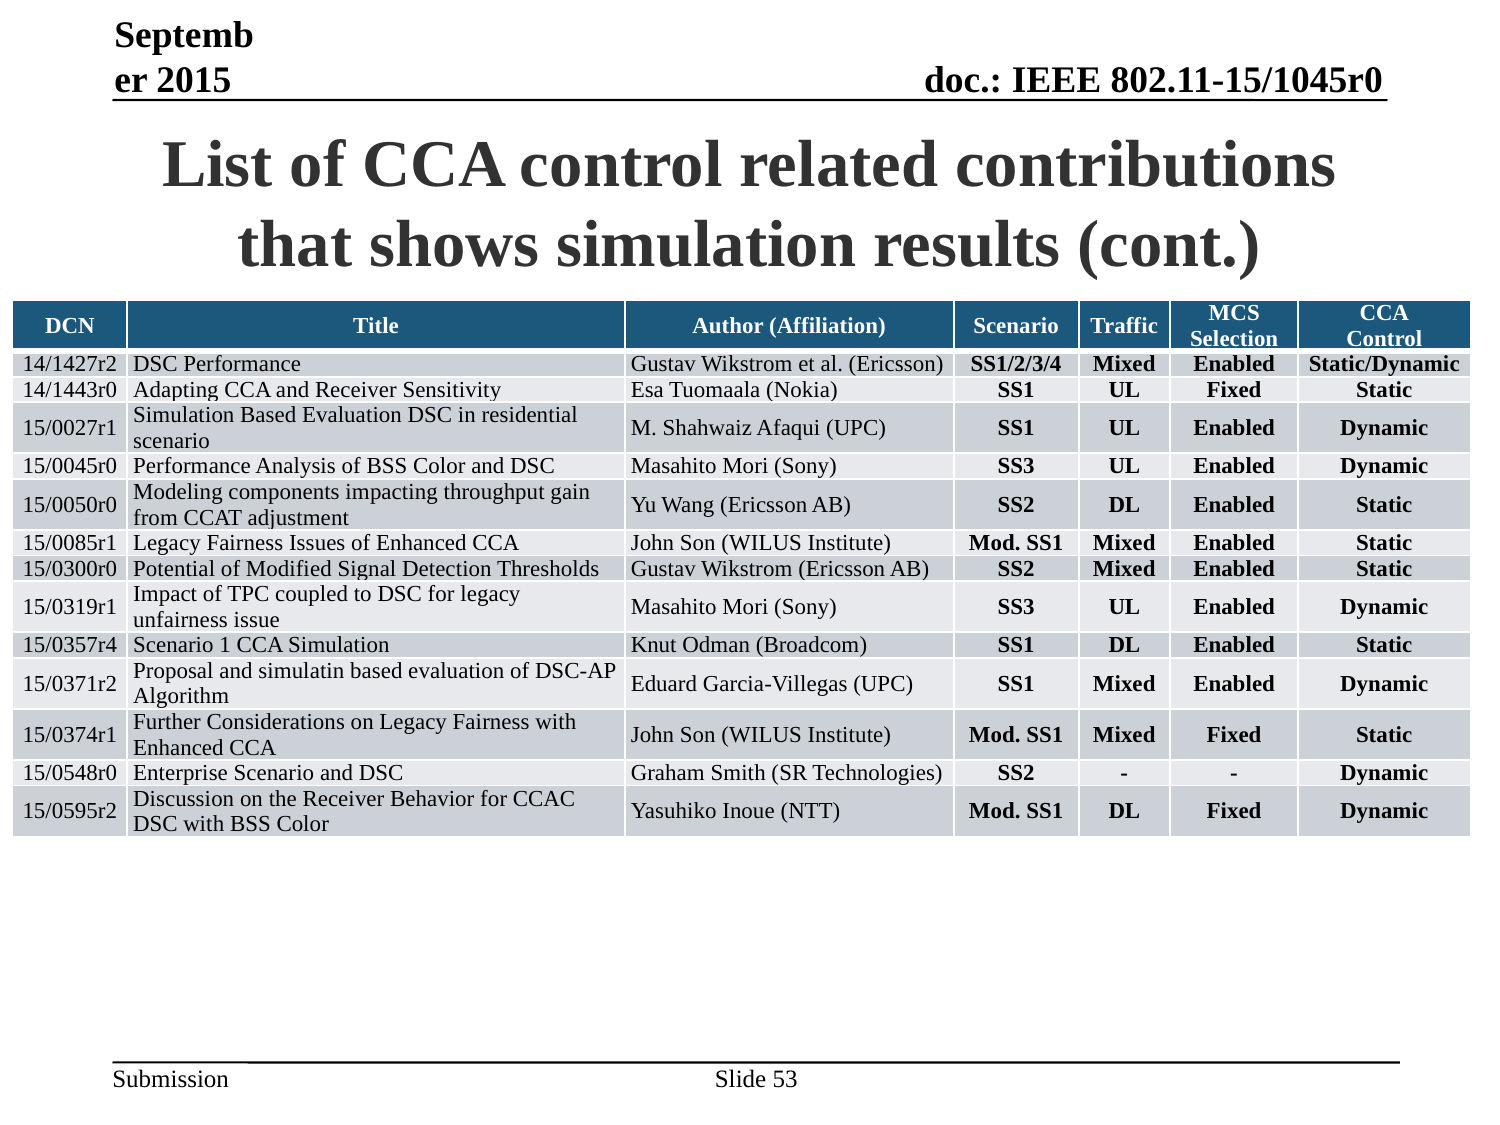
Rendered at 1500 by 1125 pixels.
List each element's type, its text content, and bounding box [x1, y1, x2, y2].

table_cell Dynamic [1299, 786, 1470, 836]
table_cell Enterprise Scenario and DSC [128, 761, 624, 785]
table_cell 14/1427r2 [13, 354, 126, 376]
table_cell Mod. SS1 [955, 531, 1078, 555]
table_cell 15/0374r1 [13, 710, 126, 759]
table_cell UL [1080, 403, 1169, 452]
table_cell M. Shahwaiz Afaqui (UPC) [626, 403, 953, 452]
table_cell Mod. SS1 [955, 786, 1078, 836]
table_cell Esa Tuomaala (Nokia) [626, 378, 953, 401]
table_cell - [1171, 761, 1297, 785]
table_cell Fixed [1171, 710, 1297, 759]
table_cell Scenario 1 CCA Simulation [128, 633, 624, 657]
table_cell Dynamic [1299, 454, 1470, 478]
table_cell 15/0548r0 [13, 761, 126, 785]
table_cell Fixed [1171, 378, 1297, 401]
table_cell Enabled [1171, 582, 1297, 631]
table_header Scenario [955, 301, 1078, 348]
table_cell Static [1299, 556, 1470, 580]
table_cell Static [1299, 480, 1470, 529]
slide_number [114, 54, 270, 101]
table_cell SS2 [955, 480, 1078, 529]
table_cell 15/0357r4 [13, 633, 126, 657]
table_cell Mixed [1080, 659, 1169, 708]
table_cell Enabled [1171, 403, 1297, 452]
table_cell Mixed [1080, 710, 1169, 759]
table_cell Further Considerations on Legacy Fairness with Enhanced CCA [128, 710, 624, 759]
table_cell Proposal and simulatin based evaluation of DSC-AP Algorithm [128, 659, 624, 708]
table_cell Static/Dynamic [1299, 354, 1470, 376]
table_cell 15/0045r0 [13, 454, 126, 478]
table_cell Yu Wang (Ericsson AB) [626, 480, 953, 529]
table_cell SS2 [955, 761, 1078, 785]
table_cell Gustav Wikstrom et al. (Ericsson) [626, 354, 953, 376]
table_header Author (Affiliation) [626, 301, 953, 348]
table_cell Fixed [1171, 786, 1297, 836]
table_cell 15/0085r1 [13, 531, 126, 555]
table_cell Gustav Wikstrom (Ericsson AB) [626, 556, 953, 580]
table_cell SS3 [955, 454, 1078, 478]
table_cell Potential of Modified Signal Detection Thresholds [128, 556, 624, 580]
table_cell John Son (WILUS Institute) [626, 531, 953, 555]
table_cell Mixed [1080, 354, 1169, 376]
table_header DCN [13, 301, 126, 348]
table_cell DL [1080, 480, 1169, 529]
table_cell Enabled [1171, 633, 1297, 657]
slide_number Slide 53 [712, 1061, 800, 1093]
table_cell Discussion on the Receiver Behavior for CCAC DSC with BSS Color [128, 786, 624, 836]
table_cell Eduard Garcia-Villegas (UPC) [626, 659, 953, 708]
table_cell SS2 [955, 556, 1078, 580]
table_cell DL [1080, 786, 1169, 836]
table_header CCA Control [1299, 301, 1470, 348]
table_header MCS Selection [1171, 301, 1297, 348]
table_cell Dynamic [1299, 761, 1470, 785]
table_cell Knut Odman (Broadcom) [626, 633, 953, 657]
table_cell Static [1299, 633, 1470, 657]
table_cell UL [1080, 378, 1169, 401]
table_cell Dynamic [1299, 403, 1470, 452]
table_cell 14/1443r0 [13, 378, 126, 401]
table_cell Static [1299, 531, 1470, 555]
table_cell DSC Performance [128, 354, 624, 376]
title List of CCA control related contributions that shows simulation results (cont.) [112, 112, 1388, 288]
table_cell John Son (WILUS Institute) [626, 710, 953, 759]
table_cell Mod. SS1 [955, 710, 1078, 759]
table_cell Enabled [1171, 659, 1297, 708]
table_cell 15/0050r0 [13, 480, 126, 529]
table_cell Enabled [1171, 480, 1297, 529]
table_header Traffic [1080, 301, 1169, 348]
table_cell Adapting CCA and Receiver Sensitivity [128, 378, 624, 401]
table_cell Performance Analysis of BSS Color and DSC [128, 454, 624, 478]
table_cell SS1/2/3/4 [955, 354, 1078, 376]
table_header Title [128, 301, 624, 348]
table_cell Masahito Mori (Sony) [626, 454, 953, 478]
table_cell DL [1080, 633, 1169, 657]
table_cell SS1 [955, 403, 1078, 452]
table_cell Enabled [1171, 556, 1297, 580]
table_cell Graham Smith (SR Technologies) [626, 761, 953, 785]
table_cell Enabled [1171, 531, 1297, 555]
table_cell - [1080, 761, 1169, 785]
table_cell Masahito Mori (Sony) [626, 582, 953, 631]
table_cell Mixed [1080, 531, 1169, 555]
table_cell Legacy Fairness Issues of Enhanced CCA [128, 531, 624, 555]
table_cell Mixed [1080, 556, 1169, 580]
table_cell 15/0300r0 [13, 556, 126, 580]
table_cell SS1 [955, 659, 1078, 708]
table_cell Simulation Based Evaluation DSC in residential scenario [128, 403, 624, 452]
table_cell Yasuhiko Inoue (NTT) [626, 786, 953, 836]
table_cell Static [1299, 710, 1470, 759]
table_cell SS1 [955, 378, 1078, 401]
table_cell 15/0319r1 [13, 582, 126, 631]
table_cell Static [1299, 378, 1470, 401]
table_cell 15/0371r2 [13, 659, 126, 708]
table_cell Dynamic [1299, 582, 1470, 631]
table_cell Modeling components impacting throughput gain from CCAT adjustment [128, 480, 624, 529]
table_cell Dynamic [1299, 659, 1470, 708]
table_cell Enabled [1171, 454, 1297, 478]
table_cell Impact of TPC coupled to DSC for legacy unfairness issue [128, 582, 624, 631]
table_cell 15/0027r1 [13, 403, 126, 452]
table_cell UL [1080, 582, 1169, 631]
table_cell SS1 [955, 633, 1078, 657]
table_cell UL [1080, 454, 1169, 478]
table_cell 15/0595r2 [13, 786, 126, 836]
table_cell Enabled [1171, 354, 1297, 376]
table_cell SS3 [955, 582, 1078, 631]
